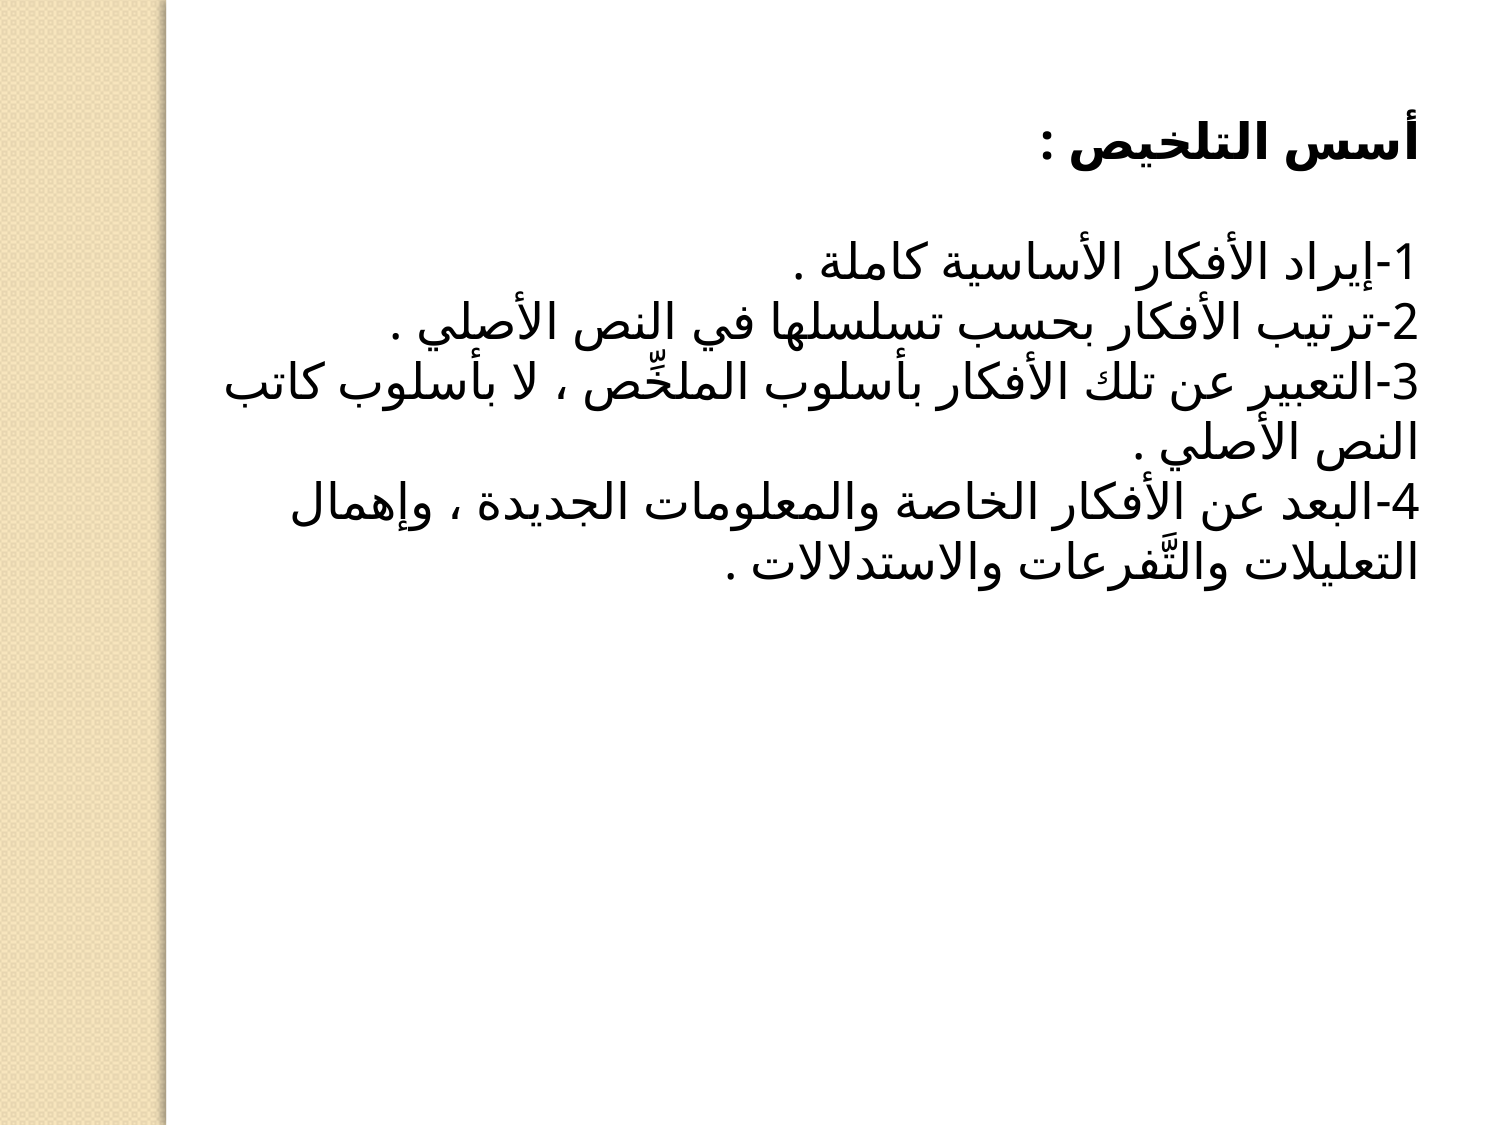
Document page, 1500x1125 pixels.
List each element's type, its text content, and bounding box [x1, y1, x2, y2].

text_box أسس التلخيص : 1-إيراد الأفكار الأساسية كاملة . 2-ترتيب الأفكار بحسب تسلسلها في النص الأصلي . 3-التعبير عن تلك الأفكار بأسلوب الملخِّص ، لا بأسلوب كاتب النص الأصلي . 4-البعد عن الأفكار الخاصة والمعلومات الجديدة ، وإهمال التعليلات والتَّفرعات والاستدلالات . [171, 101, 1435, 867]
